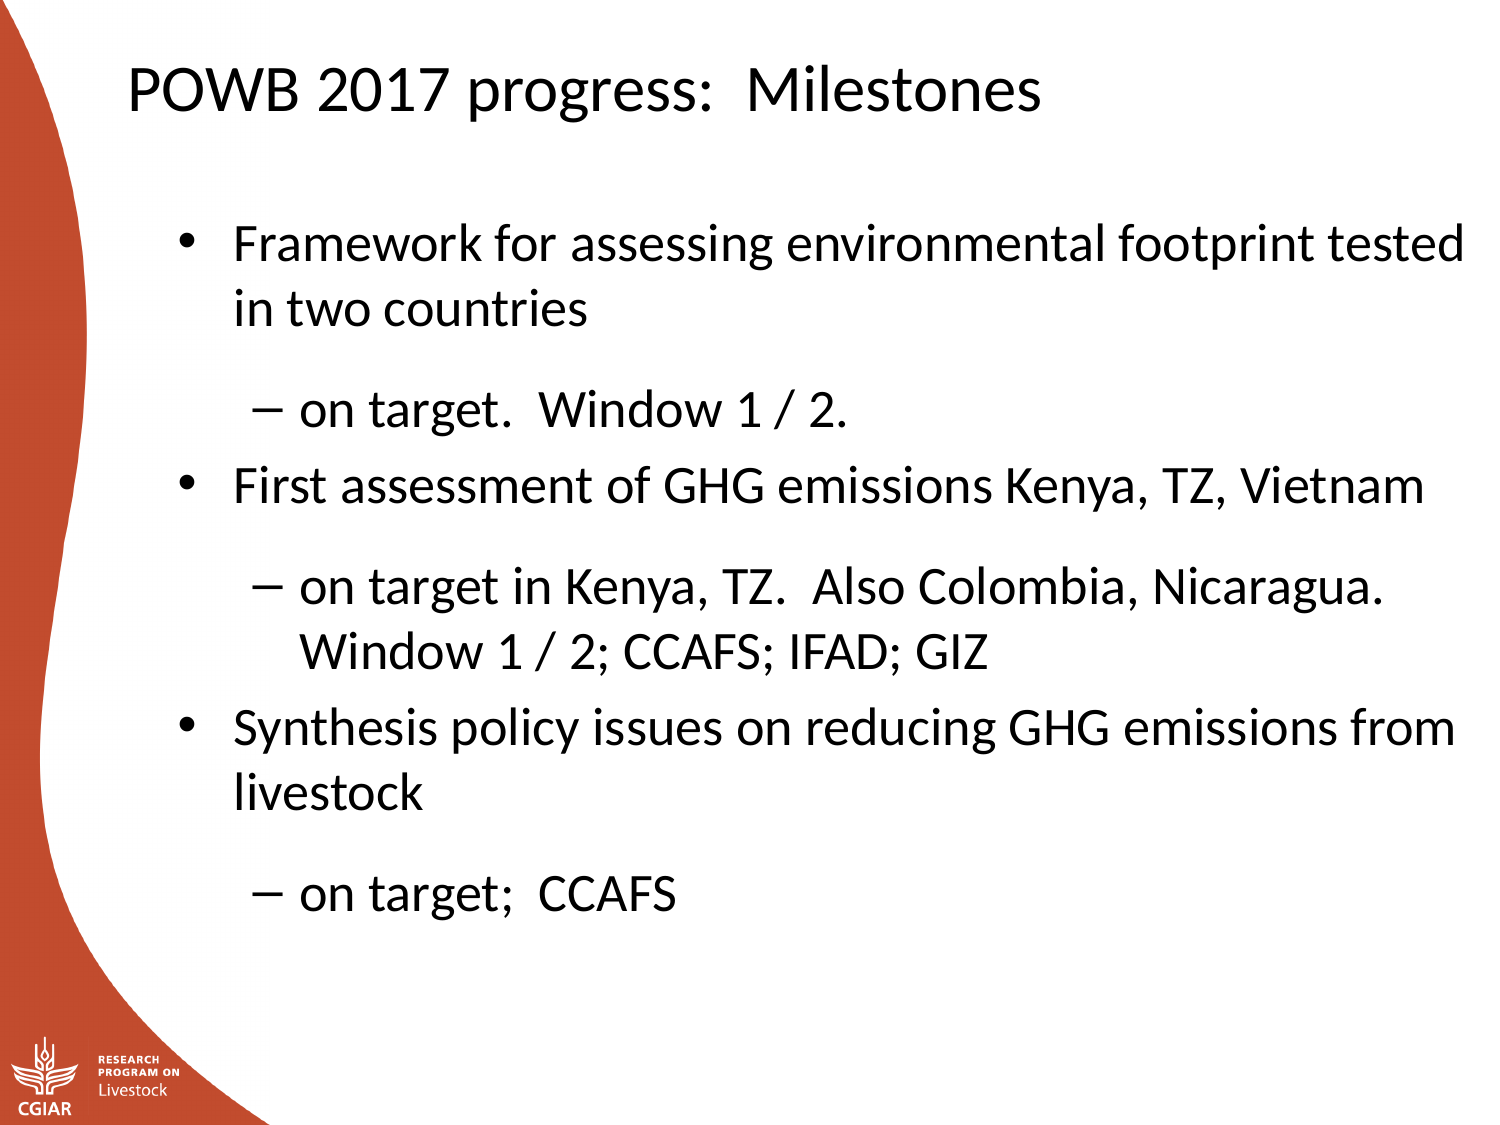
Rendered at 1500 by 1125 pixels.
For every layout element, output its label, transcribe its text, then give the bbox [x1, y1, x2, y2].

picture [0, 0, 270, 1125]
list Framework for assessing environmental footprint tested in two countries on target. Window 1 / 2. First assessment of GHG emissions Kenya, TZ, Vietnam on target in Kenya, TZ. Also Colombia, Nicaragua. Window 1 / 2; CCAFS; IFAD; GIZ Synthesis policy issues on reducing GHG emissions from livestock on target; CCAFS [162, 200, 1500, 1075]
list POWB 2017 progress: Milestones [112, 37, 1450, 175]
